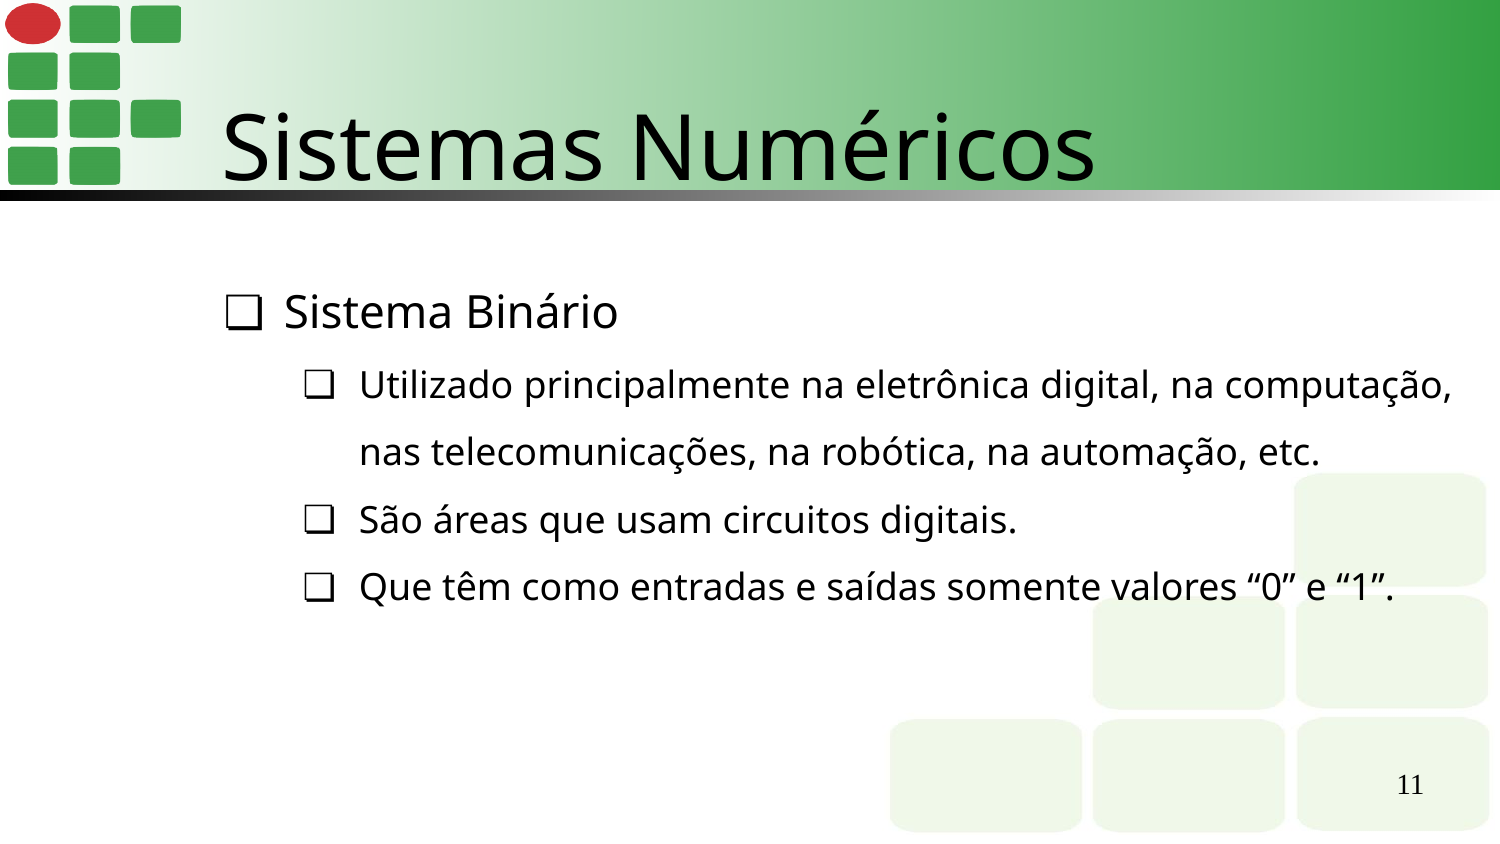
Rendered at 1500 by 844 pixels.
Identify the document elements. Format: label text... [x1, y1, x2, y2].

text_box Sistemas Numéricos [206, 26, 1468, 207]
picture [803, 441, 1495, 835]
slide_number ‹#› [1075, 768, 1425, 827]
picture [5, 3, 181, 185]
text_box Sistema Binário Utilizado principalmente na eletrônica digital, na computação, nas telecomunicações, na robótica, na automação, etc. São áreas que usam circuitos digitais. Que têm como entradas e saídas somente valores “0” e “1”. [193, 248, 1469, 809]
